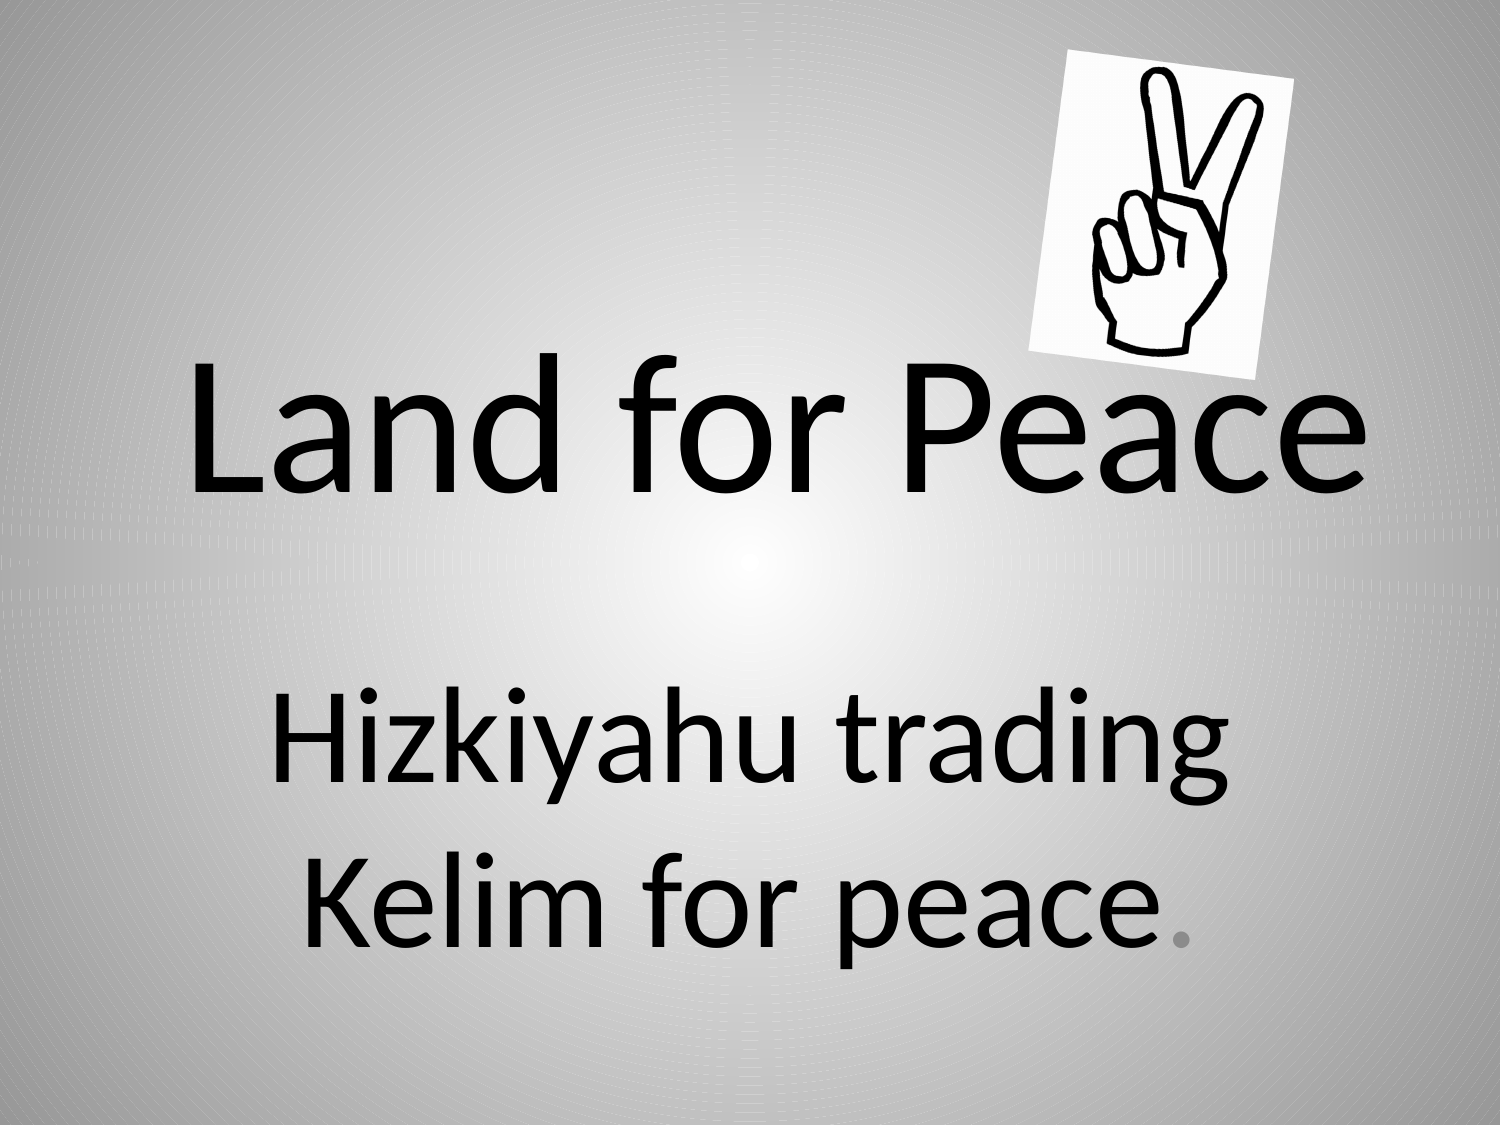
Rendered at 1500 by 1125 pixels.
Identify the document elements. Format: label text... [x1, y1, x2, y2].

title Land for Peace [140, 291, 1416, 533]
subtitle Hizkiyahu trading Kelim for peace. [225, 637, 1275, 968]
picture [1029, 50, 1294, 379]
